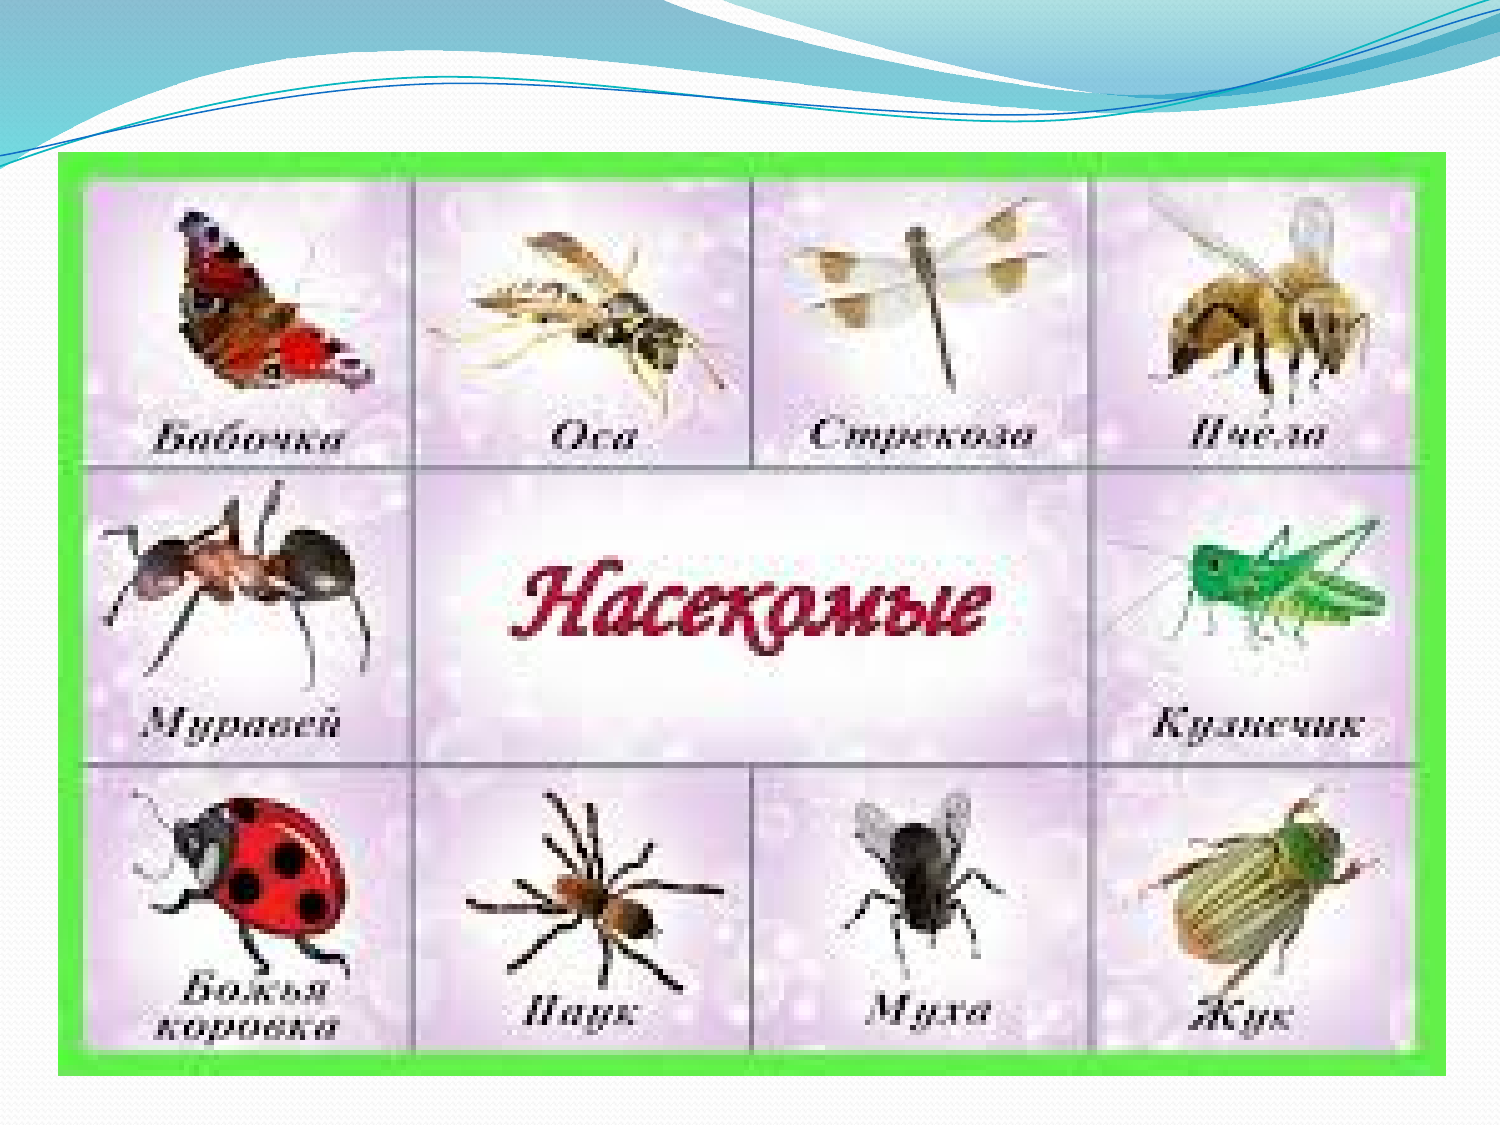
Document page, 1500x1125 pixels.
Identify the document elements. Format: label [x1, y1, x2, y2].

list [58, 152, 1446, 1076]
